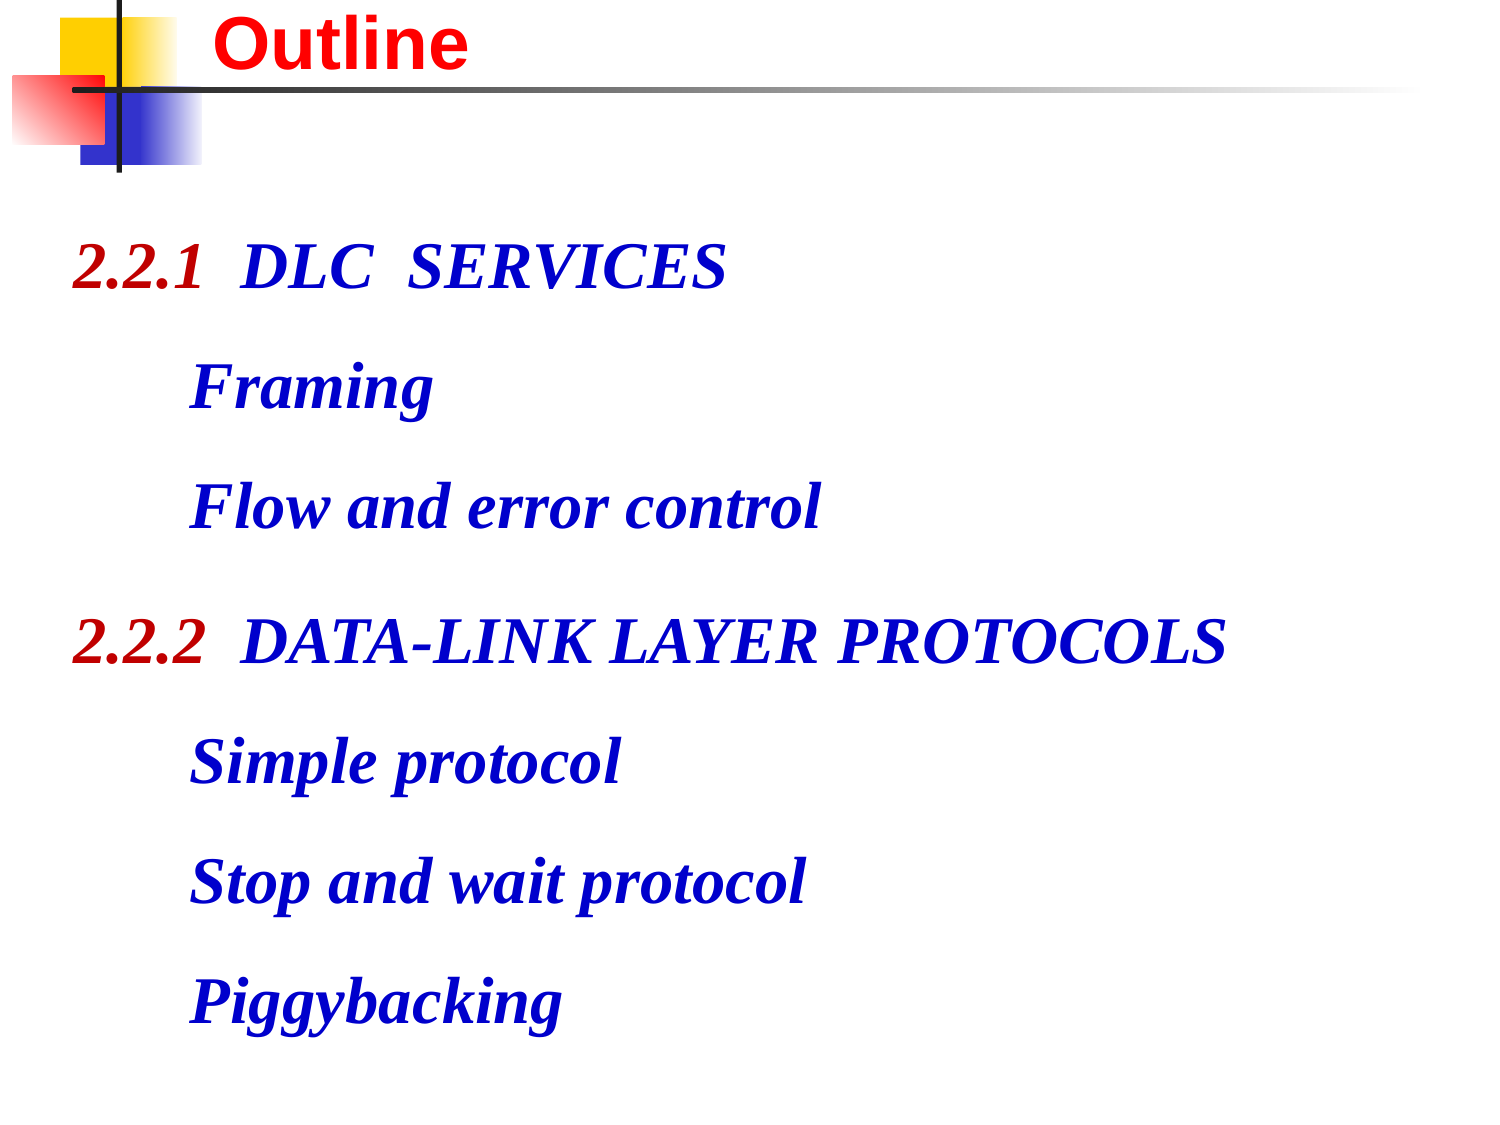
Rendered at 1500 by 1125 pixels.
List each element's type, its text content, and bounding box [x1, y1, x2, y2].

text_box [122, 17, 176, 86]
text_box [141, 93, 202, 165]
text_box [116, 0, 122, 87]
text_box [116, 93, 122, 173]
text_box [80, 93, 116, 165]
text_box 2.2.2 DATA-LINK LAYER PROTOCOLS Simple protocol Stop and wait protocol Piggybacking [24, 549, 1413, 675]
text_box [486, 87, 1423, 93]
text_box 2.2.1 DLC SERVICES Framing Flow and error control [24, 174, 1413, 300]
text_box [12, 75, 105, 145]
text_box [122, 93, 141, 165]
text_box [72, 87, 176, 93]
text_box Outline [176, 0, 486, 93]
text_box [60, 17, 116, 86]
